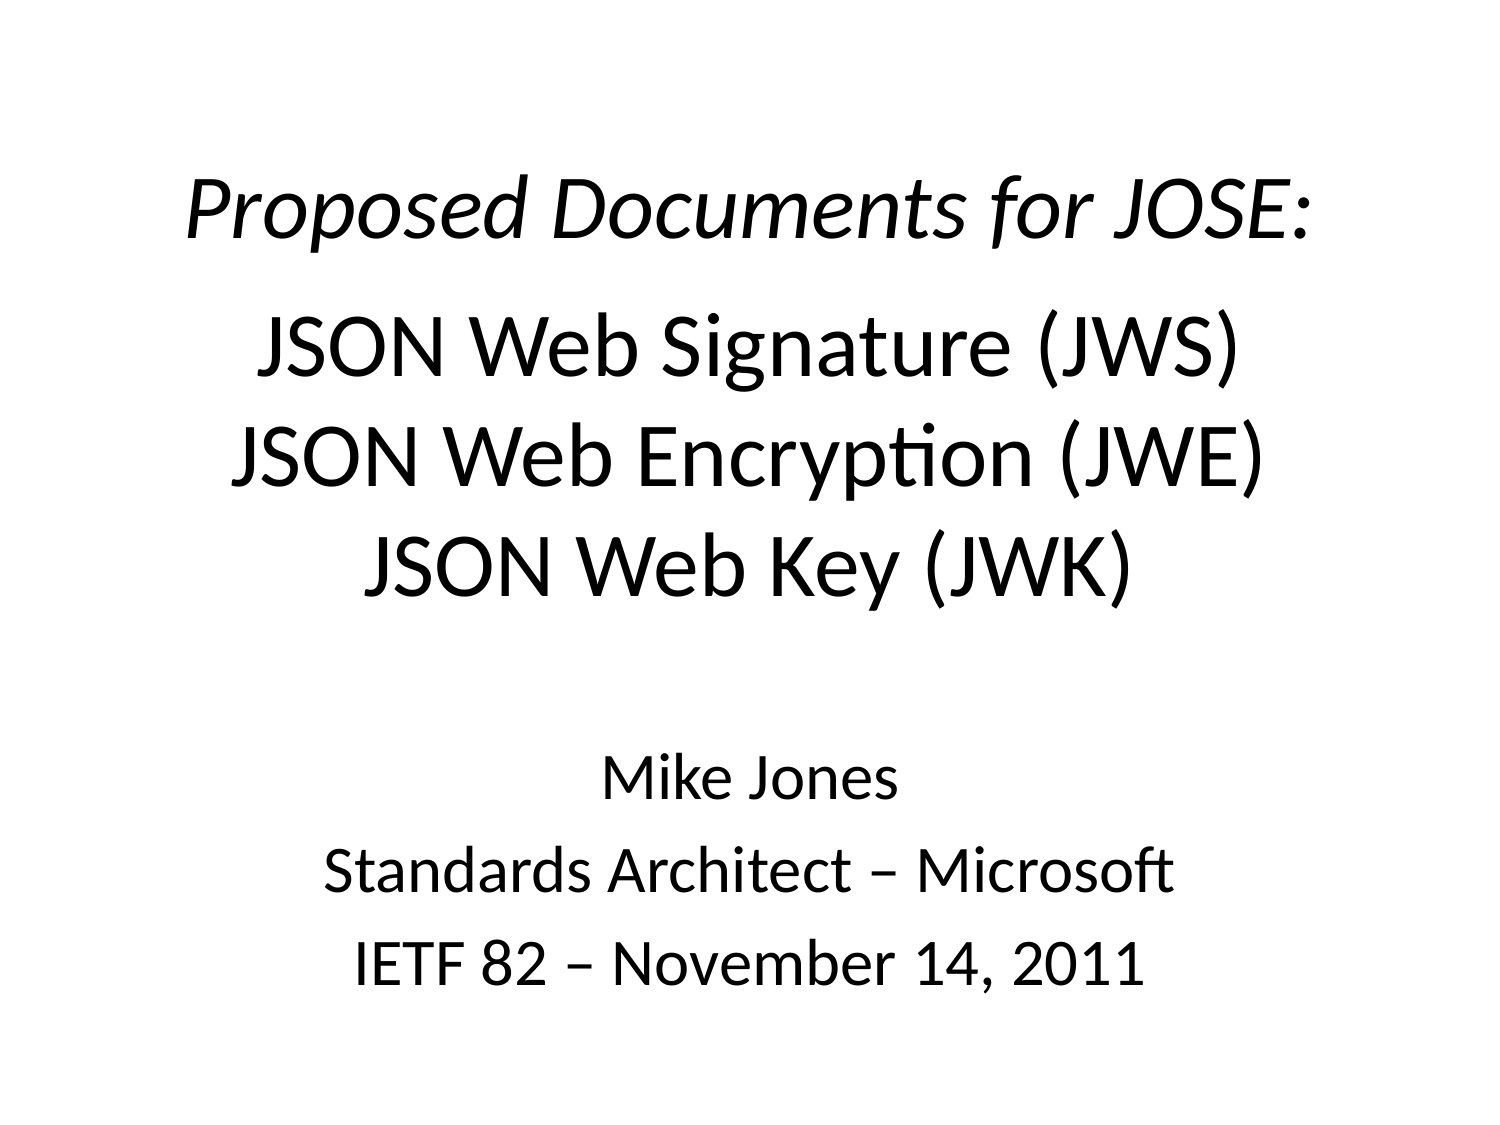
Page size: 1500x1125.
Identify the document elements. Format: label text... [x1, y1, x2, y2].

subtitle Mike Jones Standards Architect – Microsoft IETF 82 – November 14, 2011 [225, 725, 1275, 1013]
title Proposed Documents for JOSE: JSON Web Signature (JWS) JSON Web Encryption (JWE) JSON Web Key (JWK) [112, 137, 1388, 625]
